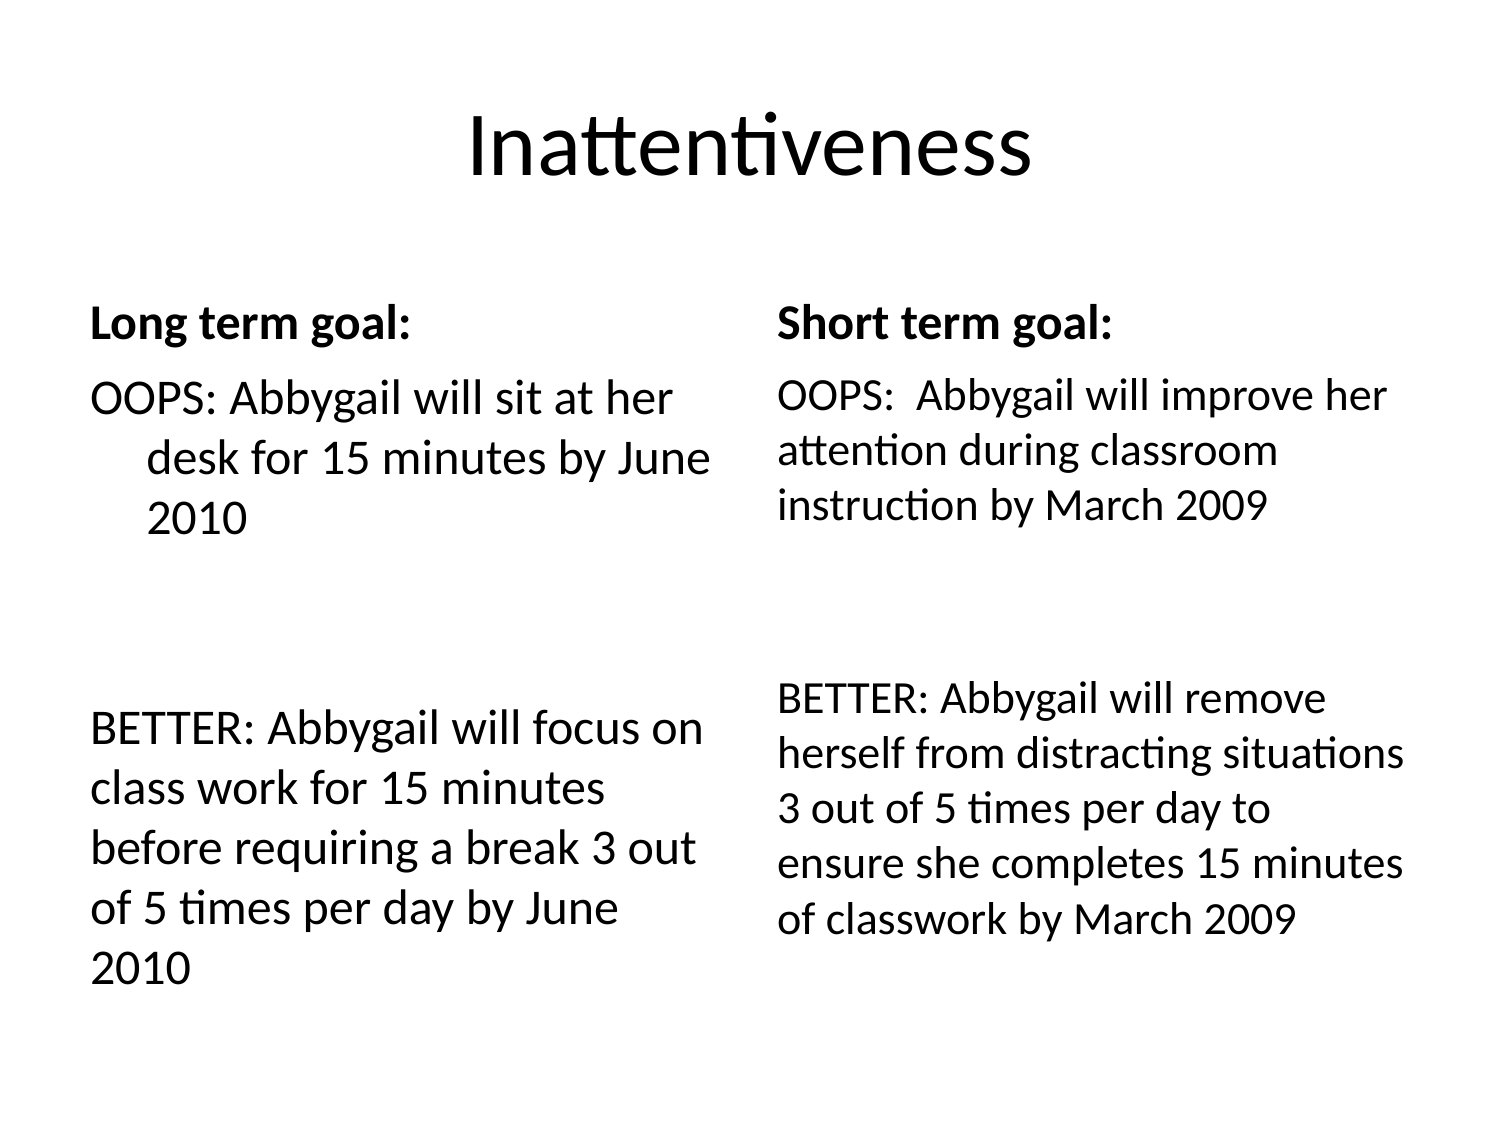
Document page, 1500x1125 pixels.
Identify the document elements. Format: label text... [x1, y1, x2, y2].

list Short term goal: [761, 251, 1426, 356]
list OOPS: Abbygail will sit at her desk for 15 minutes by June 2010 BETTER: Abbygail will focus on class work for 15 minutes before requiring a break 3 out of 5 times per day by June 2010 [74, 356, 738, 1006]
list Long term goal: [74, 251, 738, 356]
title Inattentiveness [74, 44, 1426, 233]
list OOPS: Abbygail will improve her attention during classroom instruction by March 2009 BETTER: Abbygail will remove herself from distracting situations 3 out of 5 times per day to ensure she completes 15 minutes of classwork by March 2009 [761, 356, 1426, 1006]
